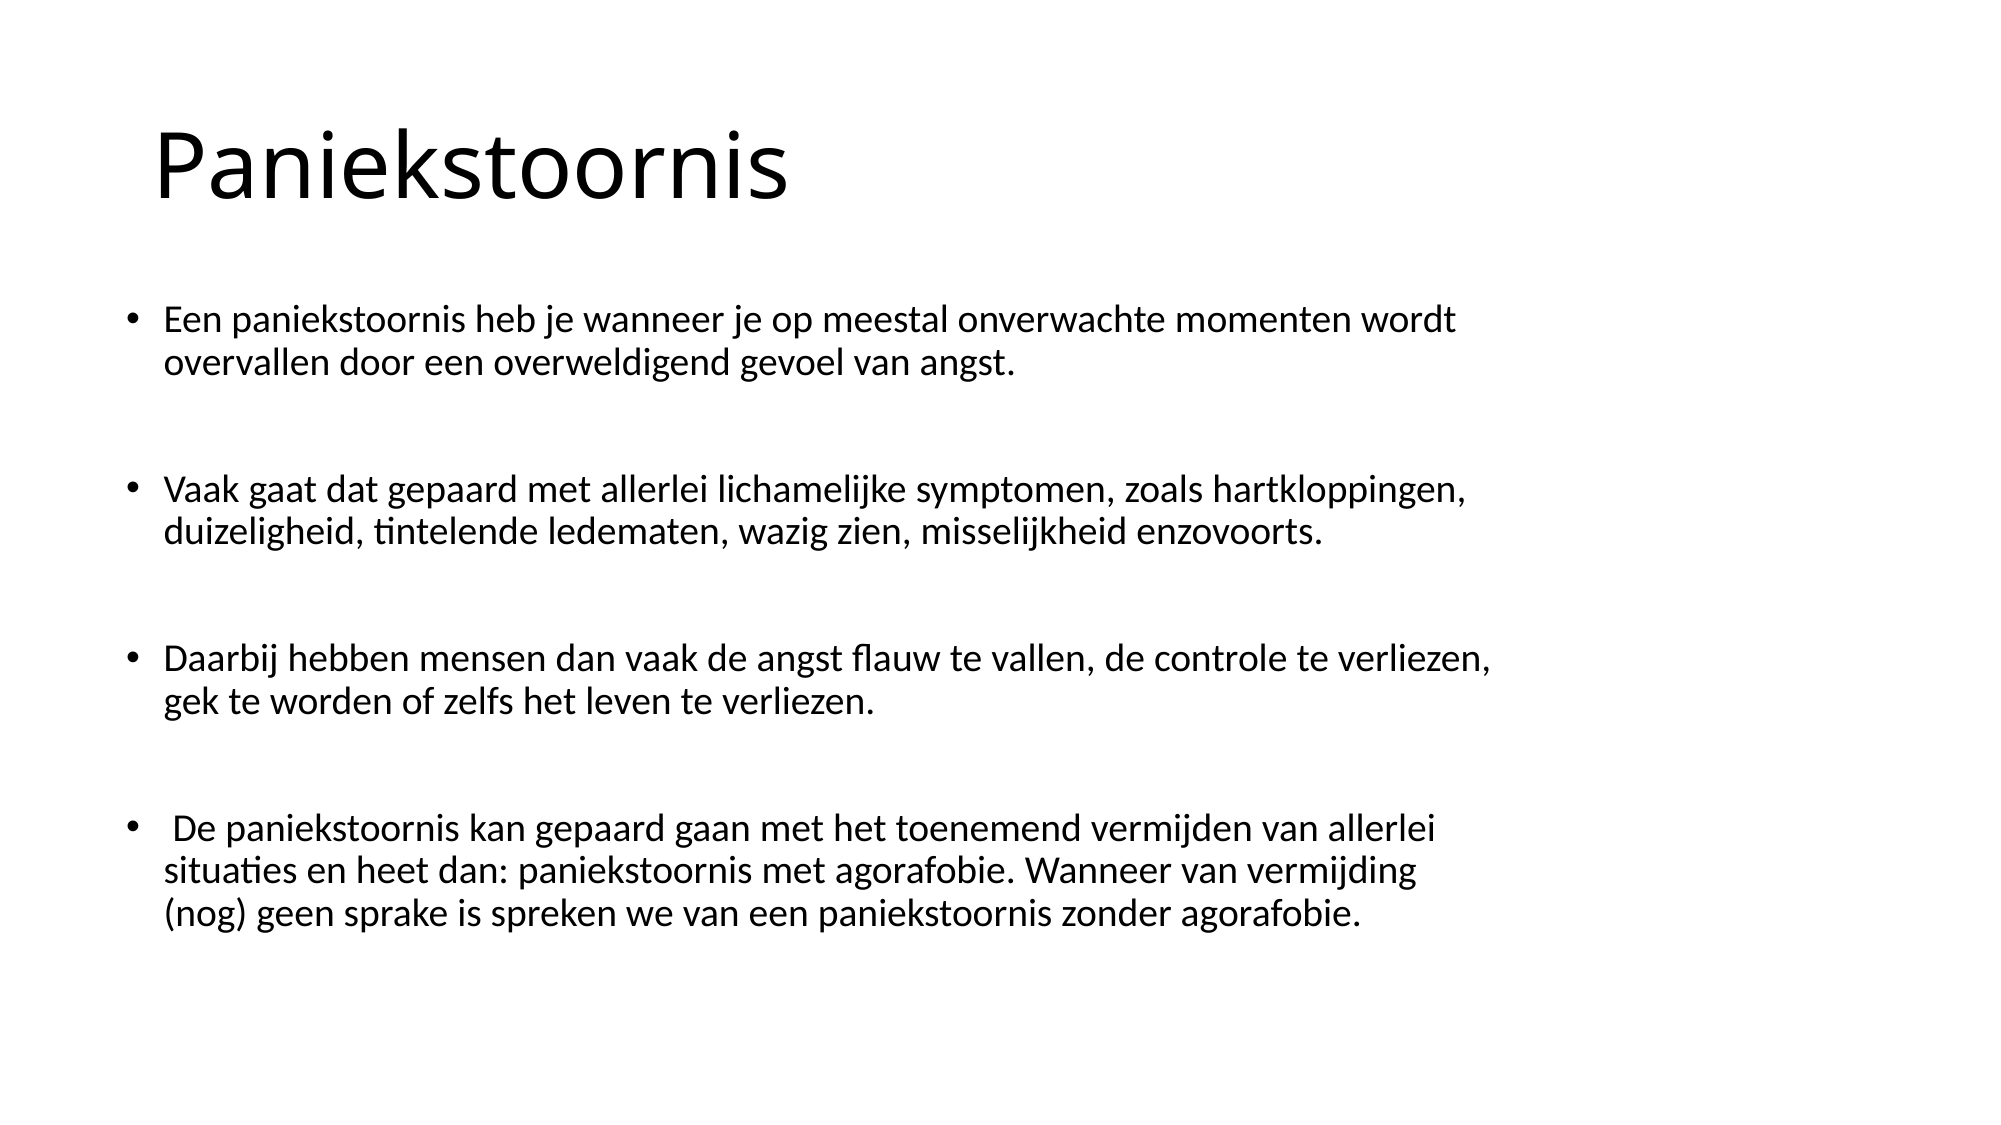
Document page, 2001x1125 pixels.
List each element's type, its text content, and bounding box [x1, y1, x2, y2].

list Een paniekstoornis heb je wanneer je op meestal onverwachte momenten wordt overvallen door een overweldigend gevoel van angst. Vaak gaat dat gepaard met allerlei lichamelijke symptomen, zoals hartkloppingen, duizeligheid, tintelende ledematen, wazig zien, misselijkheid enzovoorts. Daarbij hebben mensen dan vaak de angst flauw te vallen, de controle te verliezen, gek te worden of zelfs het leven te verliezen. De paniekstoornis kan gepaard gaan met het toenemend vermijden van allerlei situaties en heet dan: paniekstoornis met agorafobie. Wanneer van vermijding (nog) geen sprake is spreken we van een paniekstoornis zonder agorafobie. [111, 291, 1522, 1035]
title Paniekstoornis [137, 59, 1863, 278]
